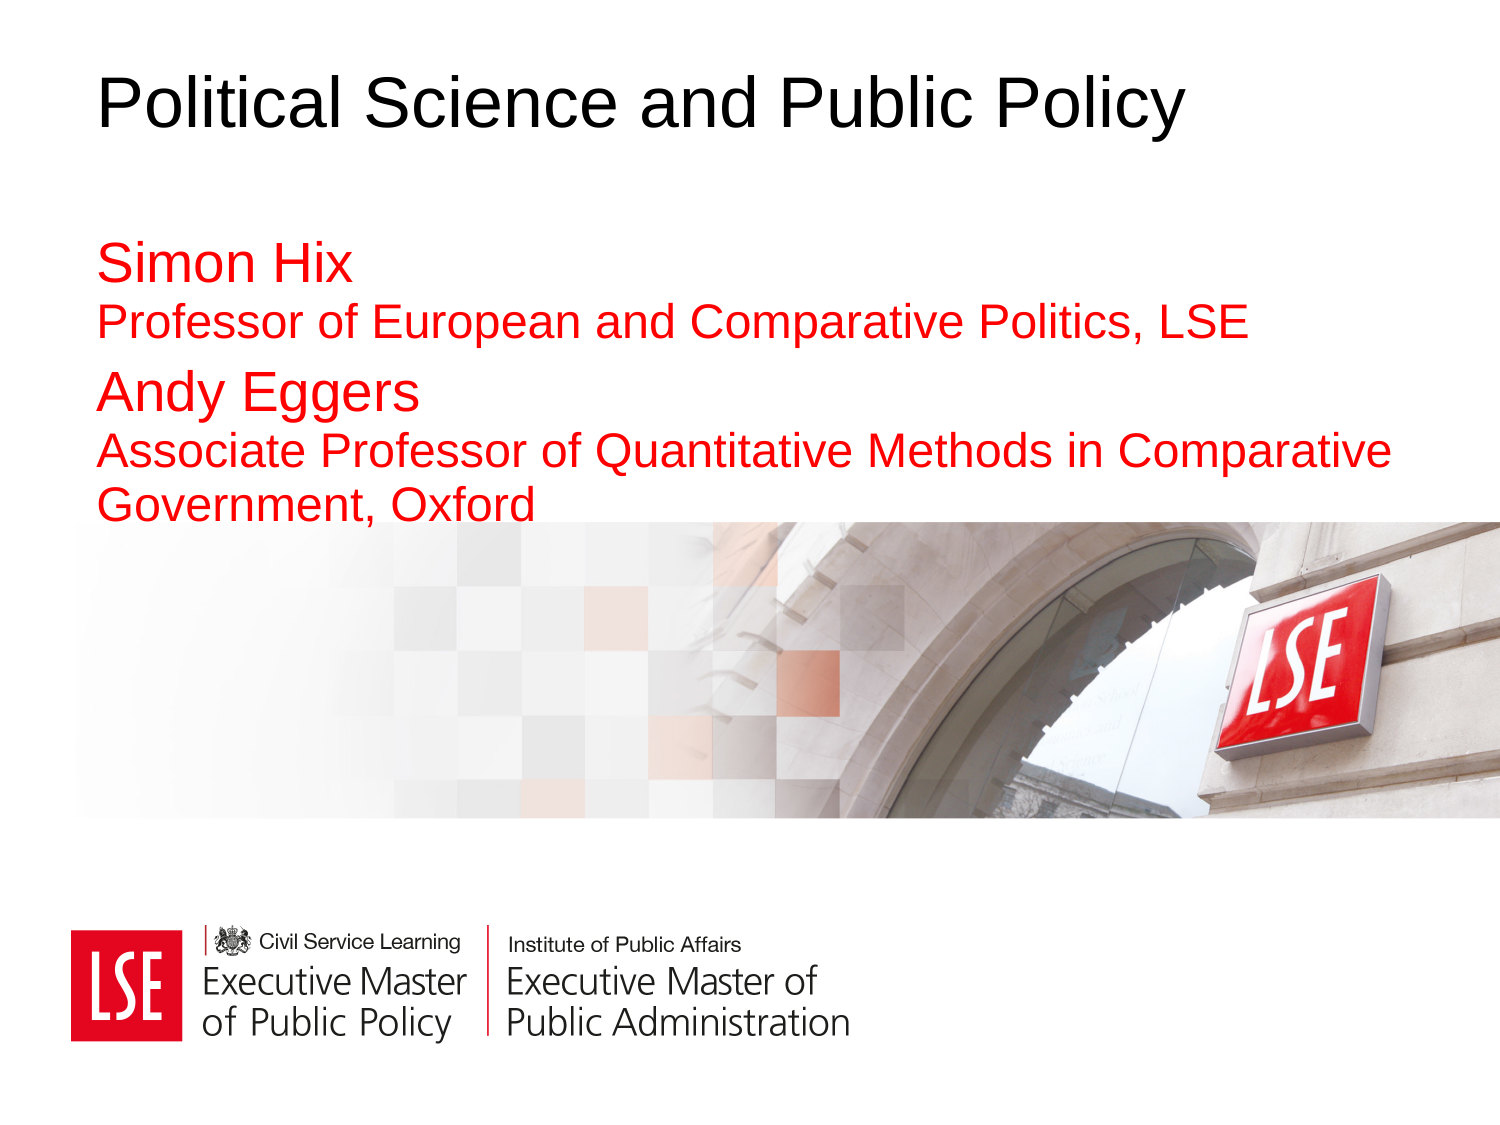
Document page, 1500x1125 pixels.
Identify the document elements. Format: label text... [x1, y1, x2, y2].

subtitle Simon Hix Professor of European and Comparative Politics, LSE Andy Eggers Associate Professor of Quantitative Methods in Comparative Government, Oxford [81, 223, 1421, 540]
title Political Science and Public Policy [81, 54, 1421, 204]
picture [0, 0, 1500, 1125]
